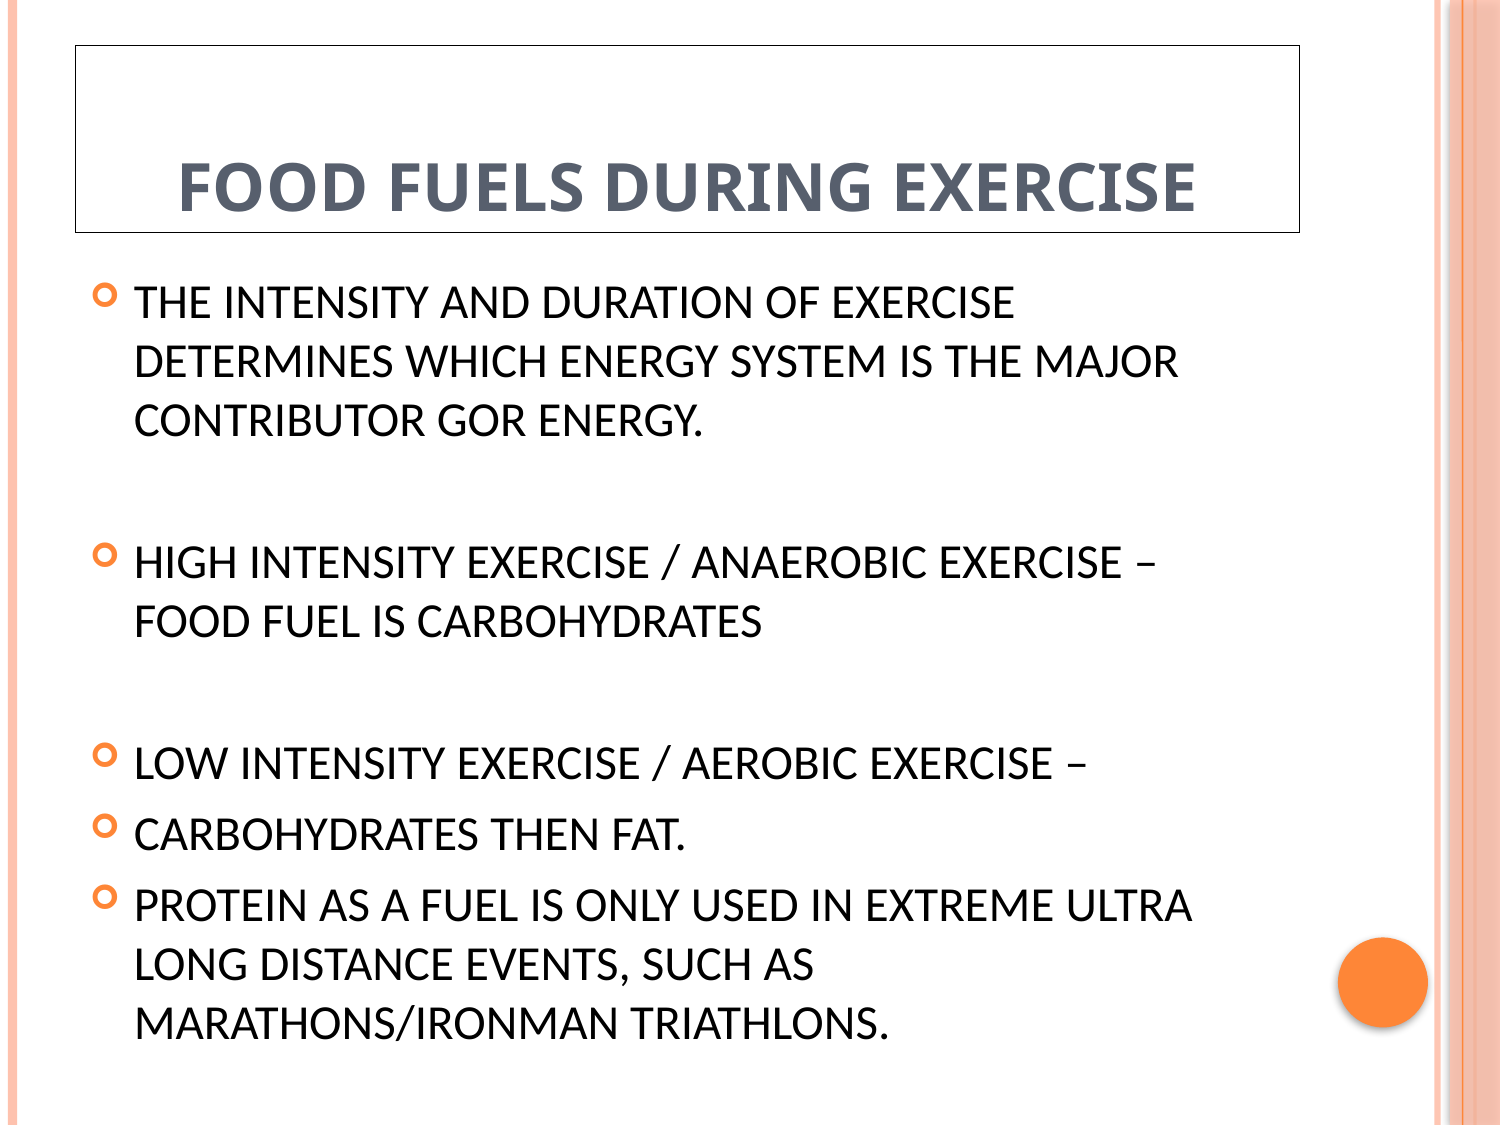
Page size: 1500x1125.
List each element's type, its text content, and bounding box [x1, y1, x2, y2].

title FOOD FUELS DURING EXERCISE [75, 45, 1300, 233]
list THE INTENSITY AND DURATION OF EXERCISE DETERMINES WHICH ENERGY SYSTEM IS THE MAJOR CONTRIBUTOR GOR ENERGY. HIGH INTENSITY EXERCISE / ANAEROBIC EXERCISE – FOOD FUEL IS CARBOHYDRATES LOW INTENSITY EXERCISE / AEROBIC EXERCISE – CARBOHYDRATES THEN FAT. PROTEIN AS A FUEL IS ONLY USED IN EXTREME ULTRA LONG DISTANCE EVENTS, SUCH AS MARATHONS/IRONMAN TRIATHLONS. [75, 262, 1300, 1062]
